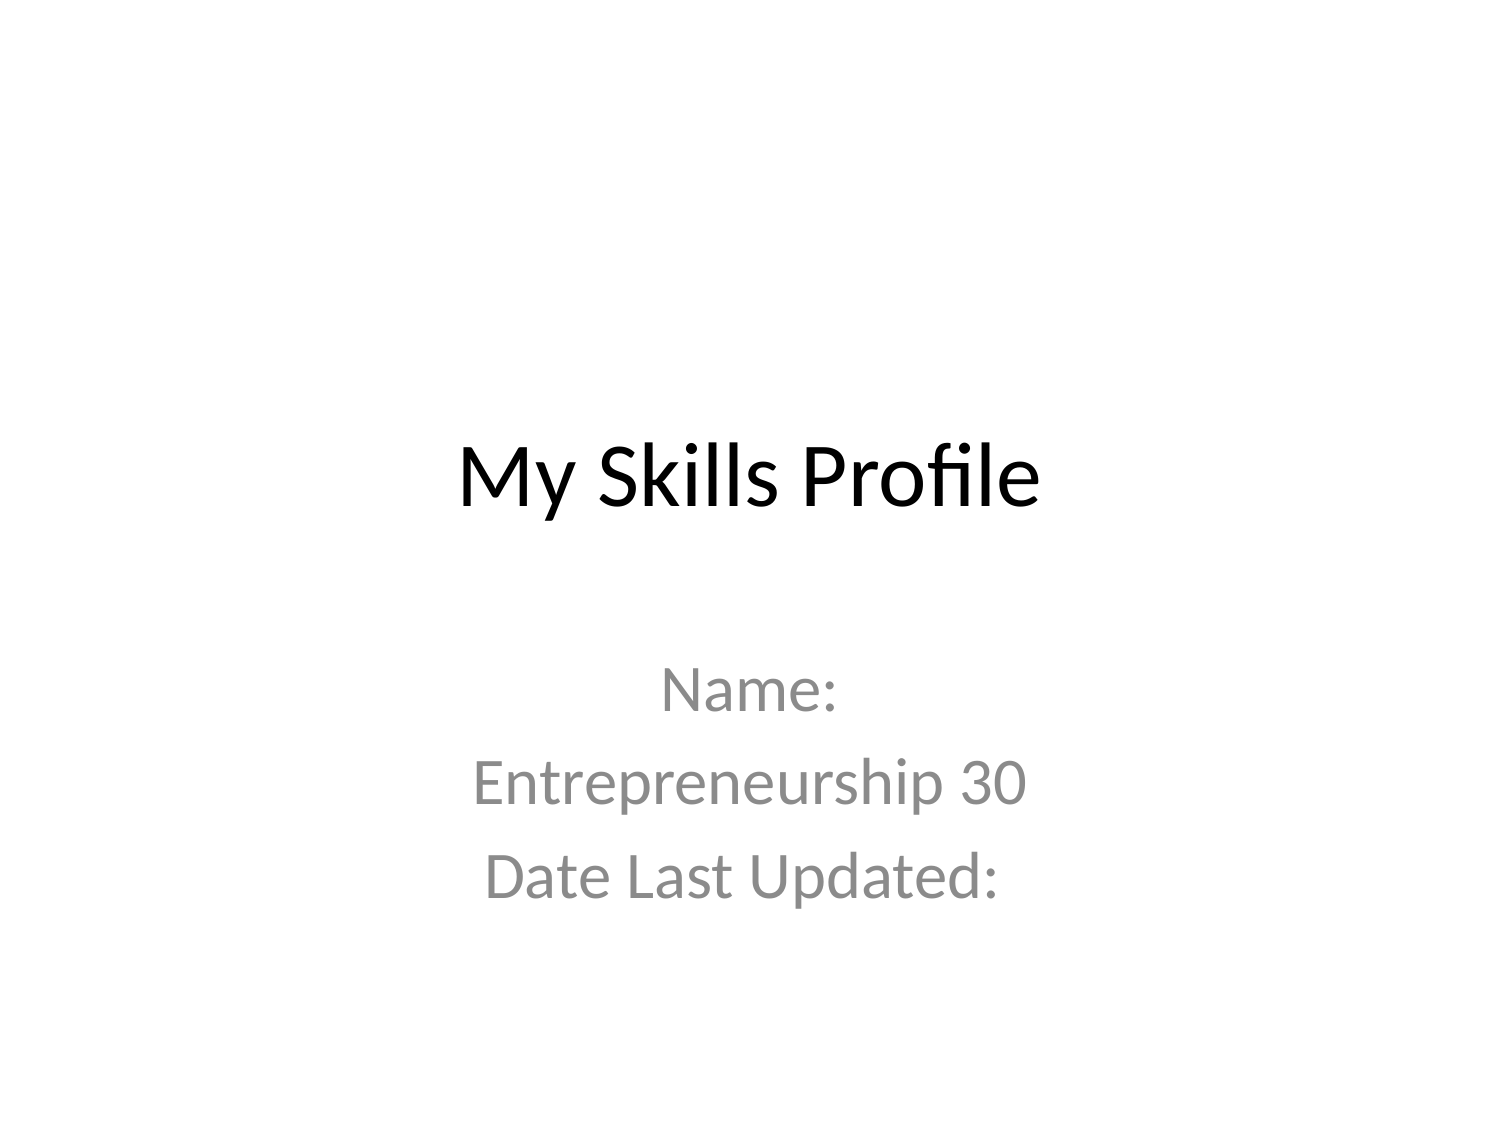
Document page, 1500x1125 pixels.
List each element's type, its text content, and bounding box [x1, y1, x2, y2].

subtitle Name: Entrepreneurship 30 Date Last Updated: [225, 637, 1275, 925]
title My Skills Profile [112, 349, 1388, 591]
